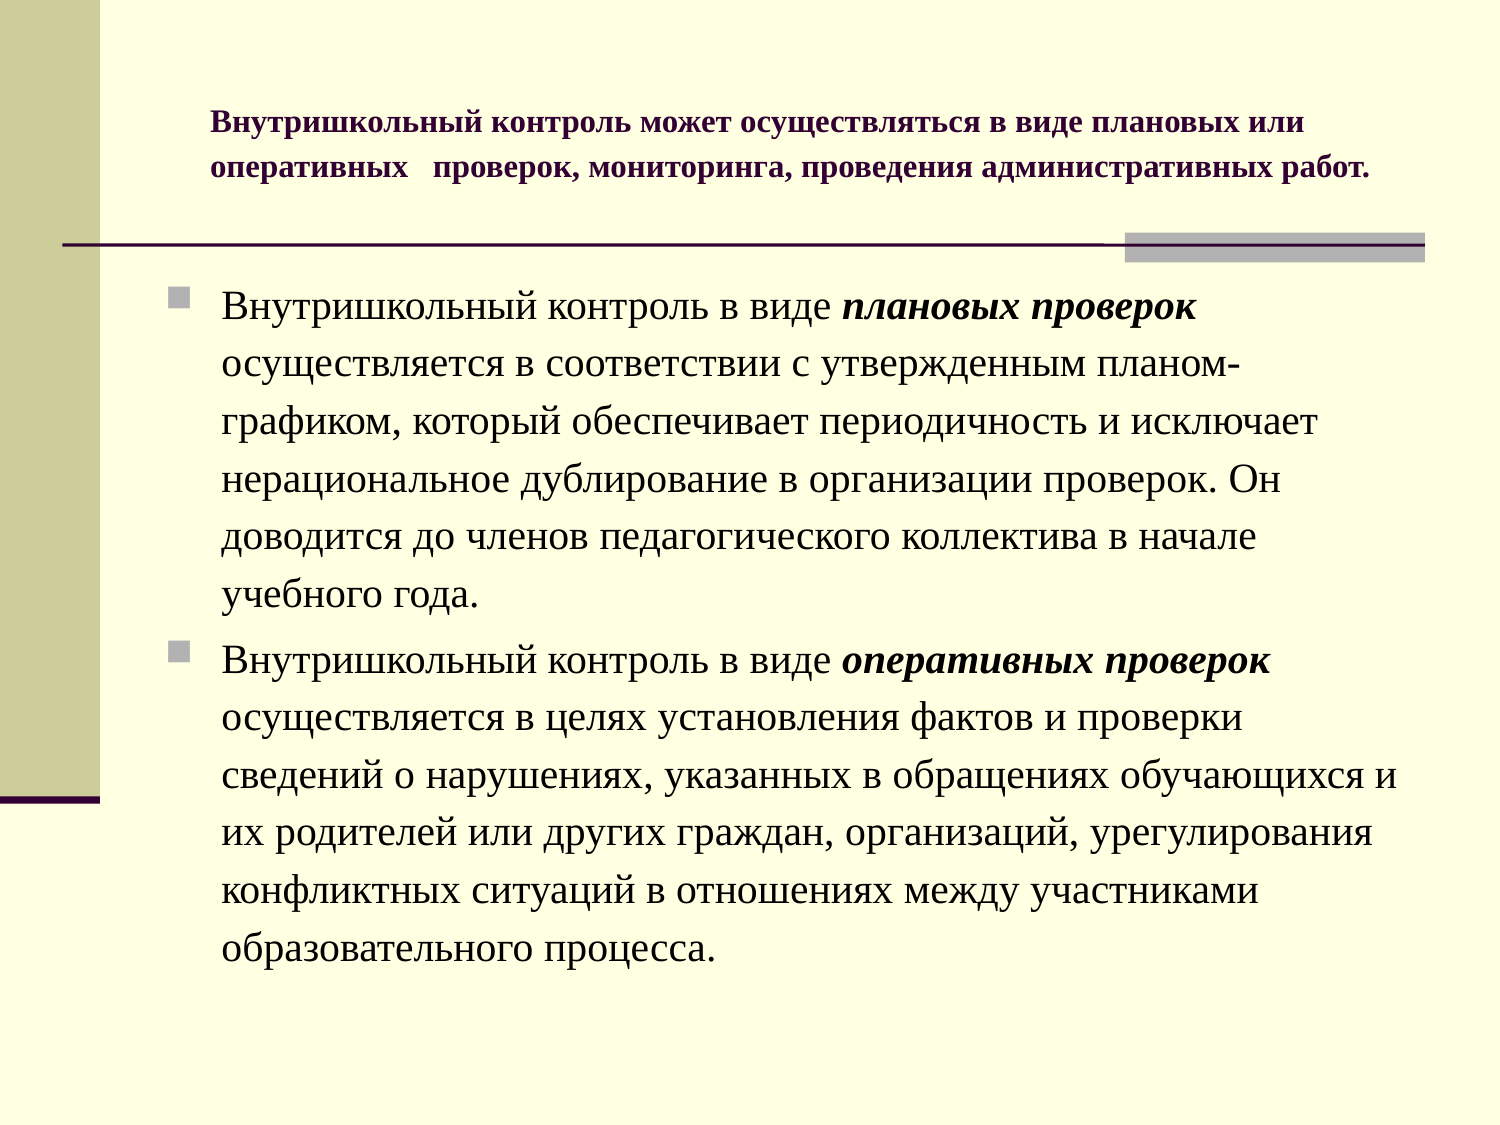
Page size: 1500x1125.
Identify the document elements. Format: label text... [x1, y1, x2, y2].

list Внутришкольный контроль в виде плановых проверок осуществляется в соответствии с утвержденным планом-графиком, который обеспечивает периодичность и исключает нерациональное дублирование в организации проверок. Он доводится до членов педагогического коллектива в начале учебного года. Внутришкольный контроль в виде оперативных проверок осуществляется в целях установления фактов и проверки сведений о нарушени­ях, указанных в обращениях обучающихся и их родителей или других гра­ждан, организаций, урегулирования конфликтных ситуаций в отношениях между участниками образовательного процесса. [150, 262, 1425, 1006]
title Внутришкольный контроль может осуществляться в виде плановых или оперативных проверок, мониторинга, проведения административных работ. [150, 45, 1425, 234]
